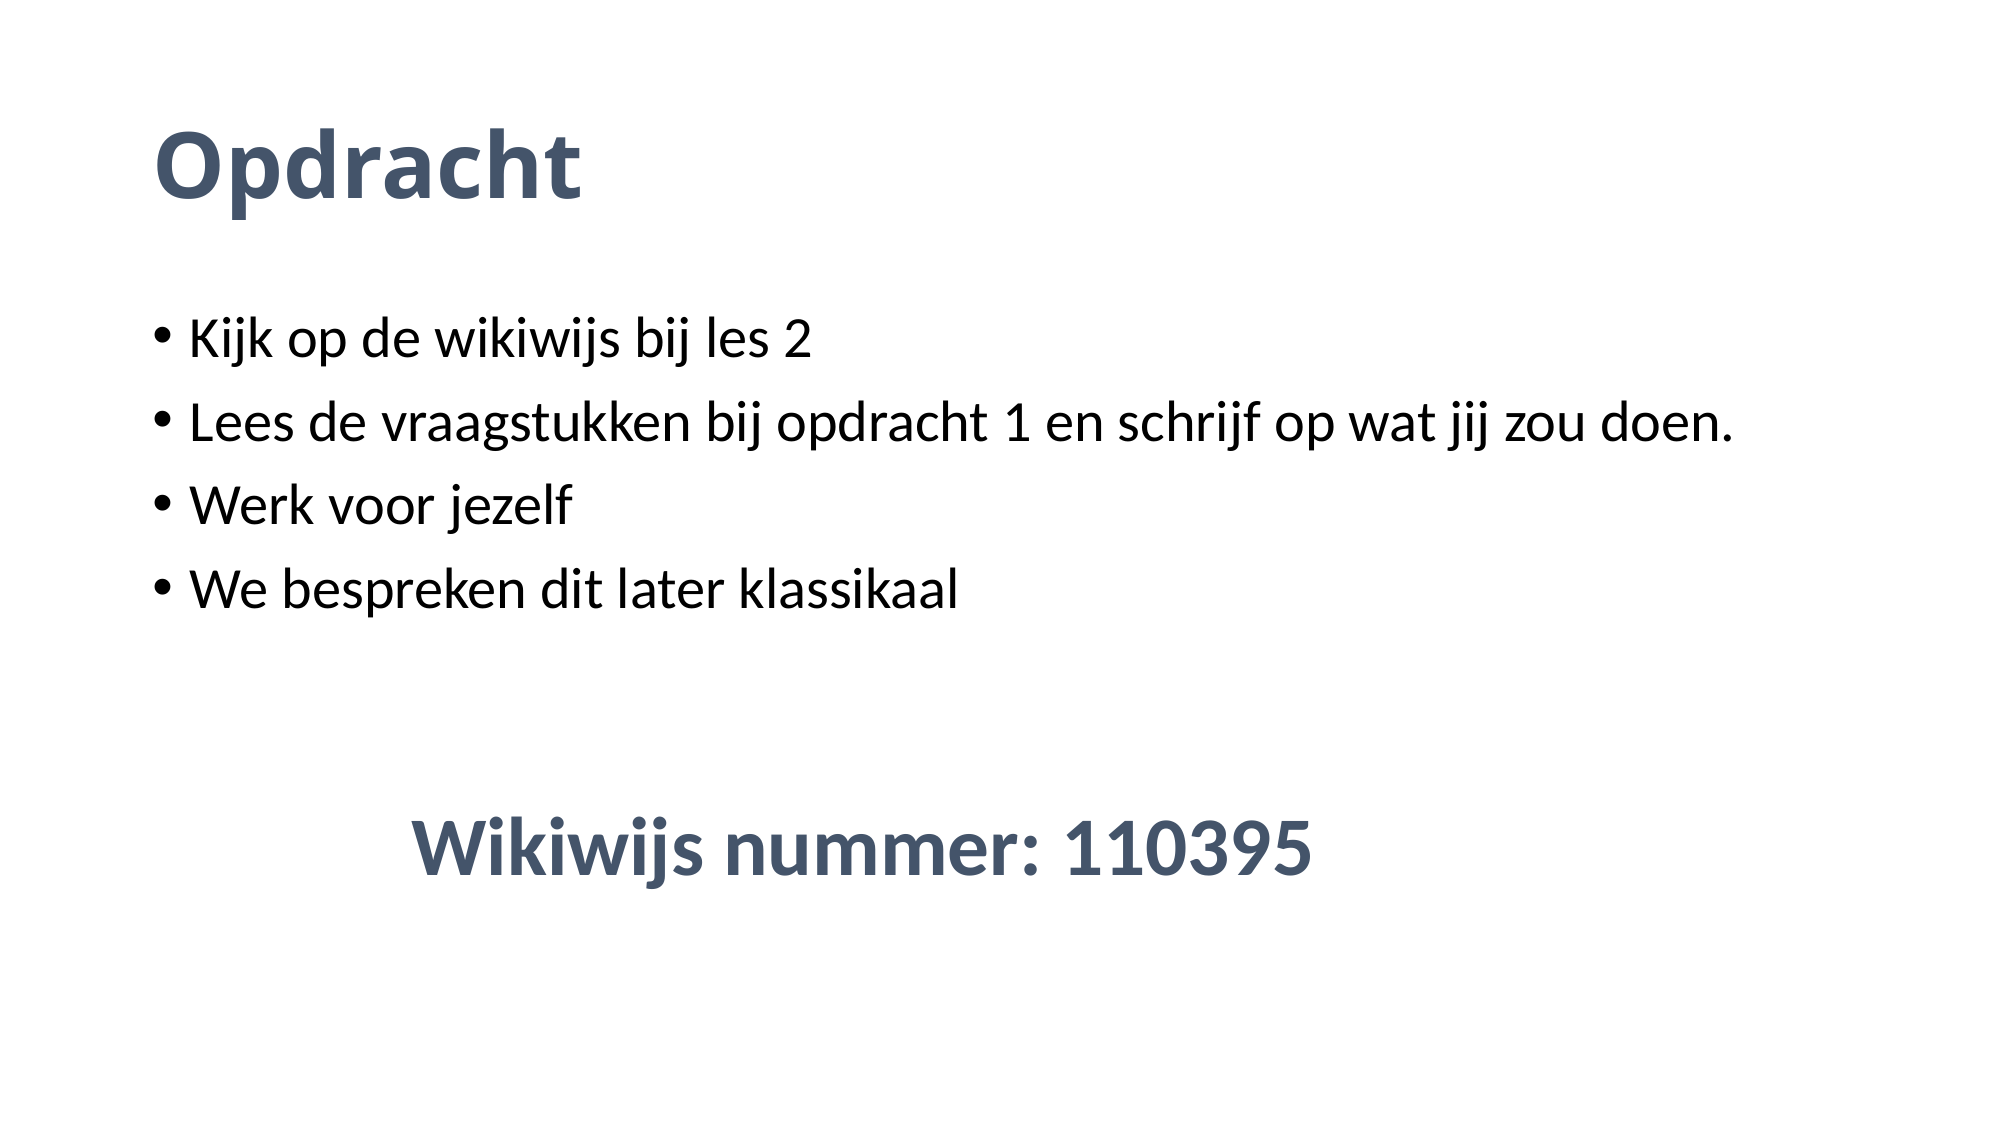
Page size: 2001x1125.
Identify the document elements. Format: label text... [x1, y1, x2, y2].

text_box Wikiwijs nummer: 110395 [396, 784, 1680, 899]
title Opdracht [137, 59, 1863, 278]
list Kijk op de wikiwijs bij les 2 Lees de vraagstukken bij opdracht 1 en schrijf op wat jij zou doen. Werk voor jezelf We bespreken dit later klassikaal [137, 299, 1863, 665]
